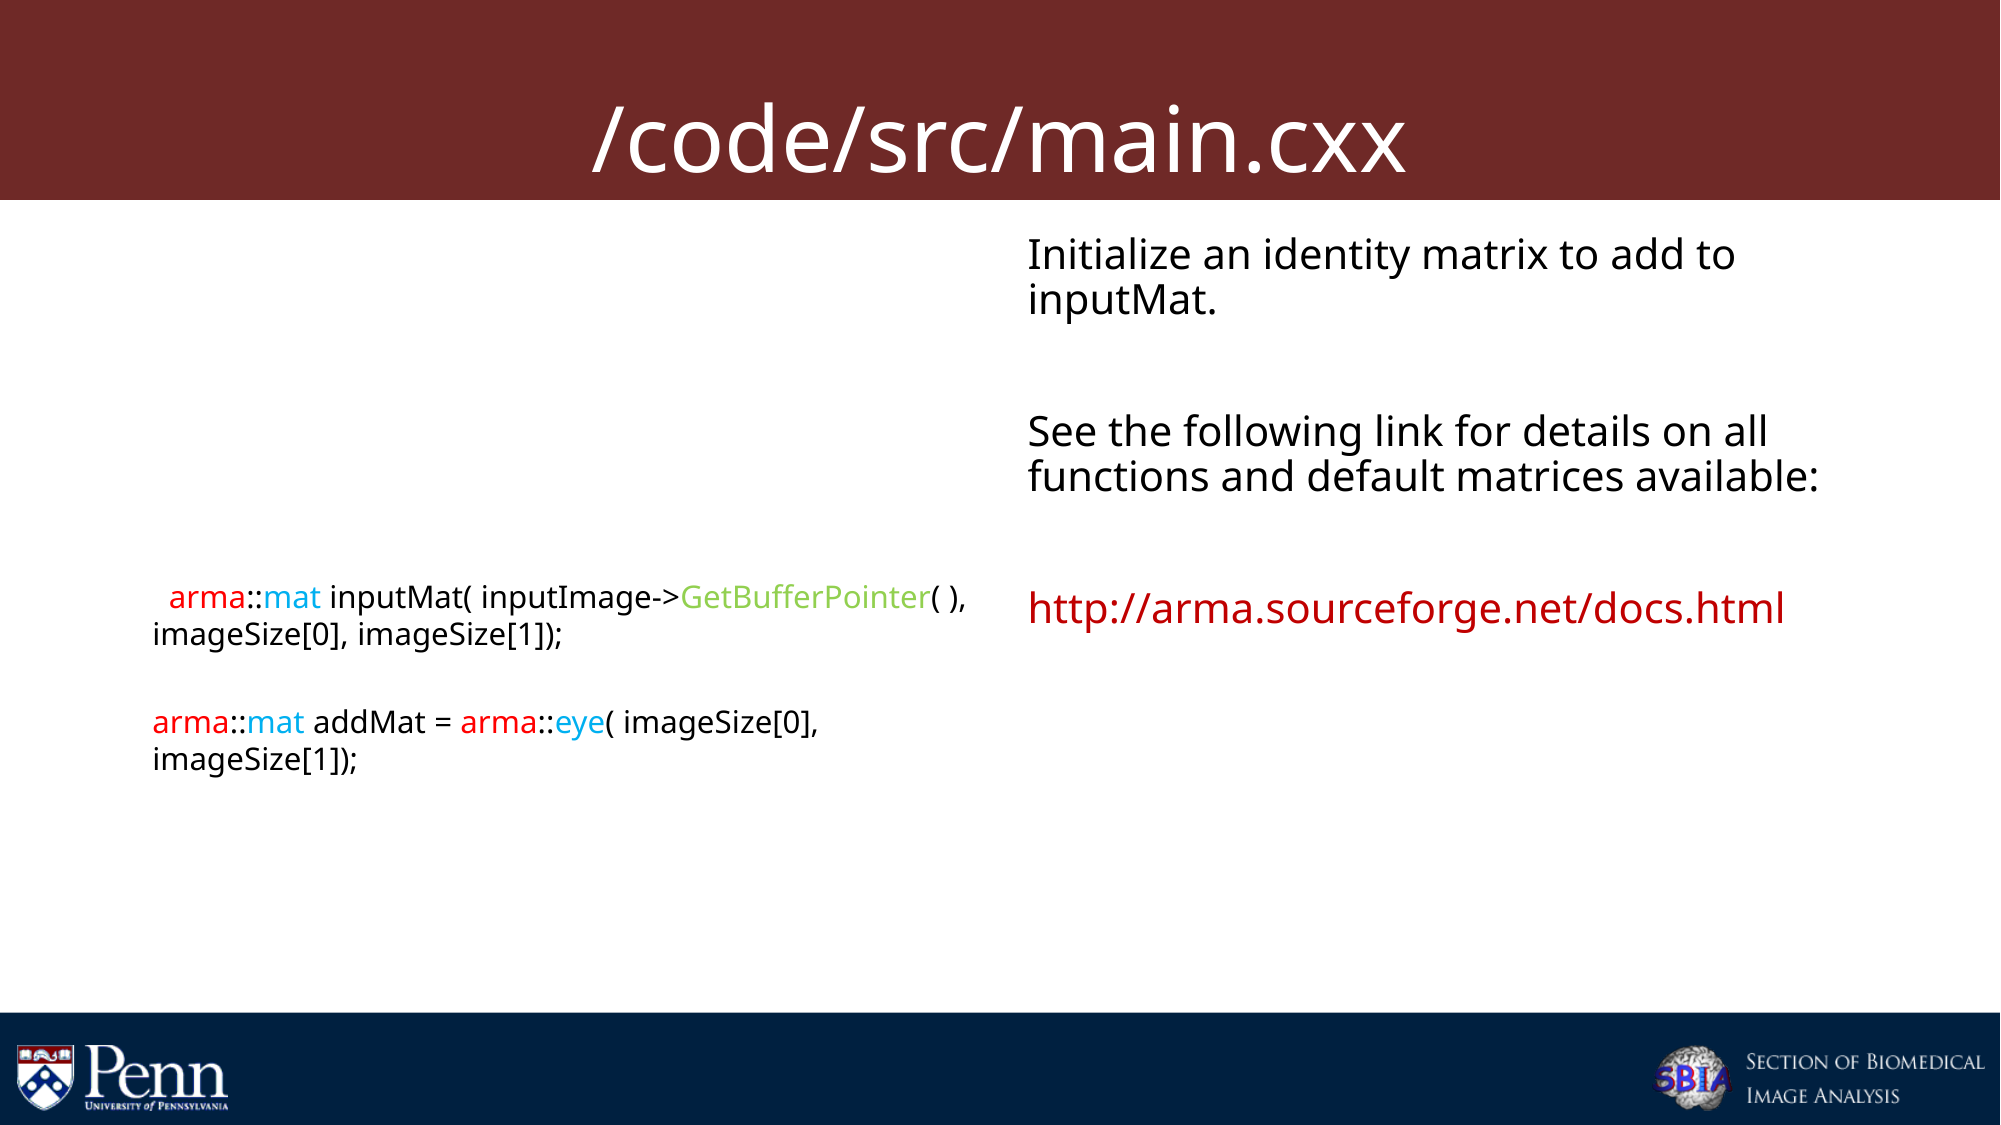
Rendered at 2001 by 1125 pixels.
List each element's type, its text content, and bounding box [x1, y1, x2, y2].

list Initialize an identity matrix to add to inputMat. See the following link for details on all functions and default matrices available: http://arma.sourceforge.net/docs.html [1012, 226, 1863, 987]
picture [17, 1045, 228, 1111]
picture [1652, 1044, 1985, 1112]
list typedef float PixelType; typedef itk::Image< PixelType, 2 > ImageType; ImageType::Pointer inputImage = ImageType::New(); SafeReadImage<ImageType>( inputImage, im_base-> GetFileName()); arma::mat inputMat( inputImage->GetBufferPointer( ), imageSize[0], imageSize[1]); arma::mat addMat = arma::eye( imageSize[0], imageSize[1]); [137, 226, 985, 987]
title /code/src/main.cxx [137, 0, 1863, 200]
